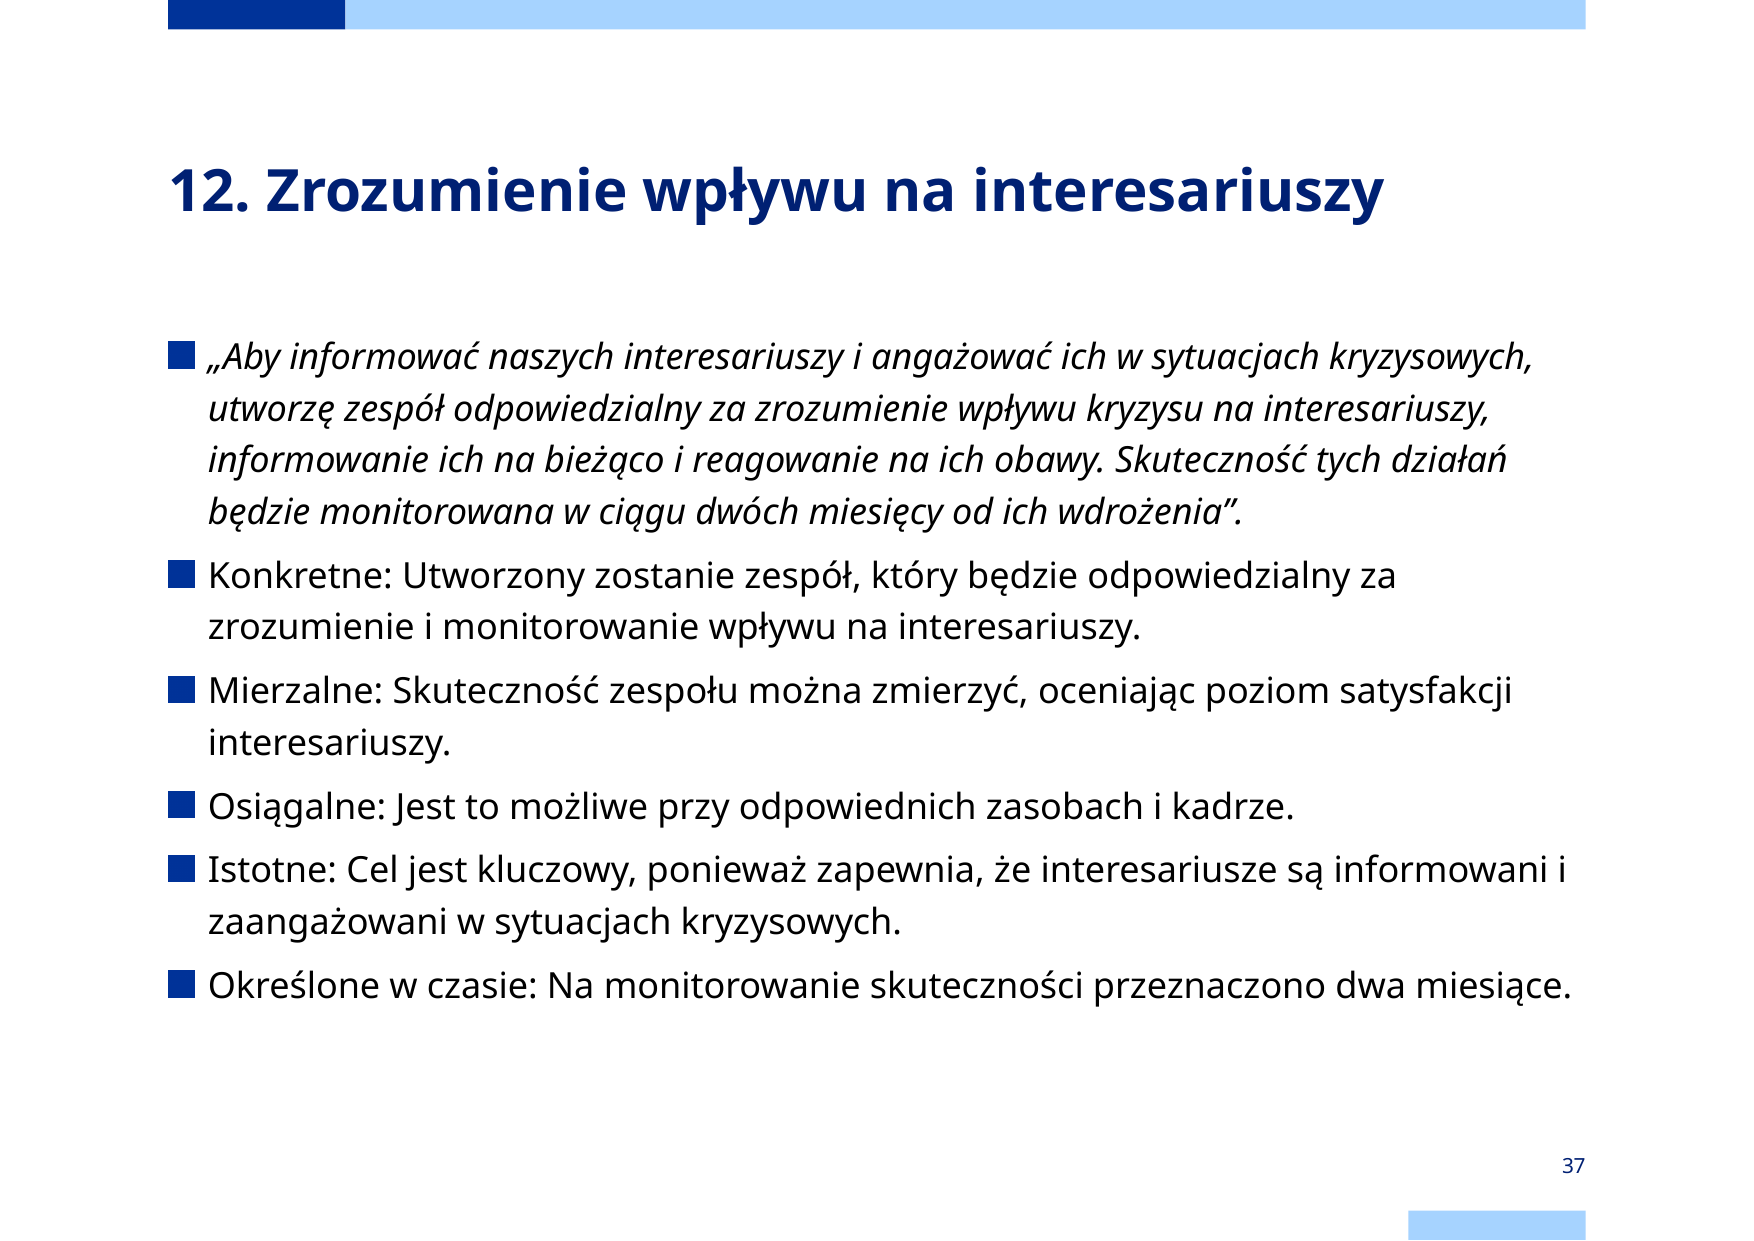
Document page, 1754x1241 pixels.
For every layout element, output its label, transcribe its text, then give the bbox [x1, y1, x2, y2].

picture [168, 341, 195, 369]
picture [168, 560, 195, 588]
picture [168, 791, 195, 818]
picture [168, 855, 195, 882]
title 12. Zrozumienie wpływu na interesariuszy [168, 147, 1586, 324]
picture [168, 676, 195, 703]
list „Aby informować naszych interesariuszy i angażować ich w sytuacjach kryzysowych, utworzę zespół odpowiedzialny za zrozumienie wpływu kryzysu na interesariuszy, informowanie ich na bieżąco i reagowanie na ich obawy. Skuteczność tych działań będzie monitorowana w ciągu dwóch miesięcy od ich wdrożenia”. Konkretne: Utworzony zostanie zespół, który będzie odpowiedzialny za zrozumienie i monitorowanie wpływu na interesariuszy. Mierzalne: Skuteczność zespołu można zmierzyć, oceniając poziom satysfakcji interesariuszy. Osiągalne: Jest to możliwe przy odpowiednich zasobach i kadrze. Istotne: Cel jest kluczowy, ponieważ zapewnia, że interesariusze są informowani i zaangażowani w sytuacjach kryzysowych. Określone w czasie: Na monitorowanie skuteczności przeznaczono dwa miesiące. [168, 324, 1586, 1093]
picture [168, 970, 195, 998]
slide_number 37 [1408, 1151, 1586, 1182]
